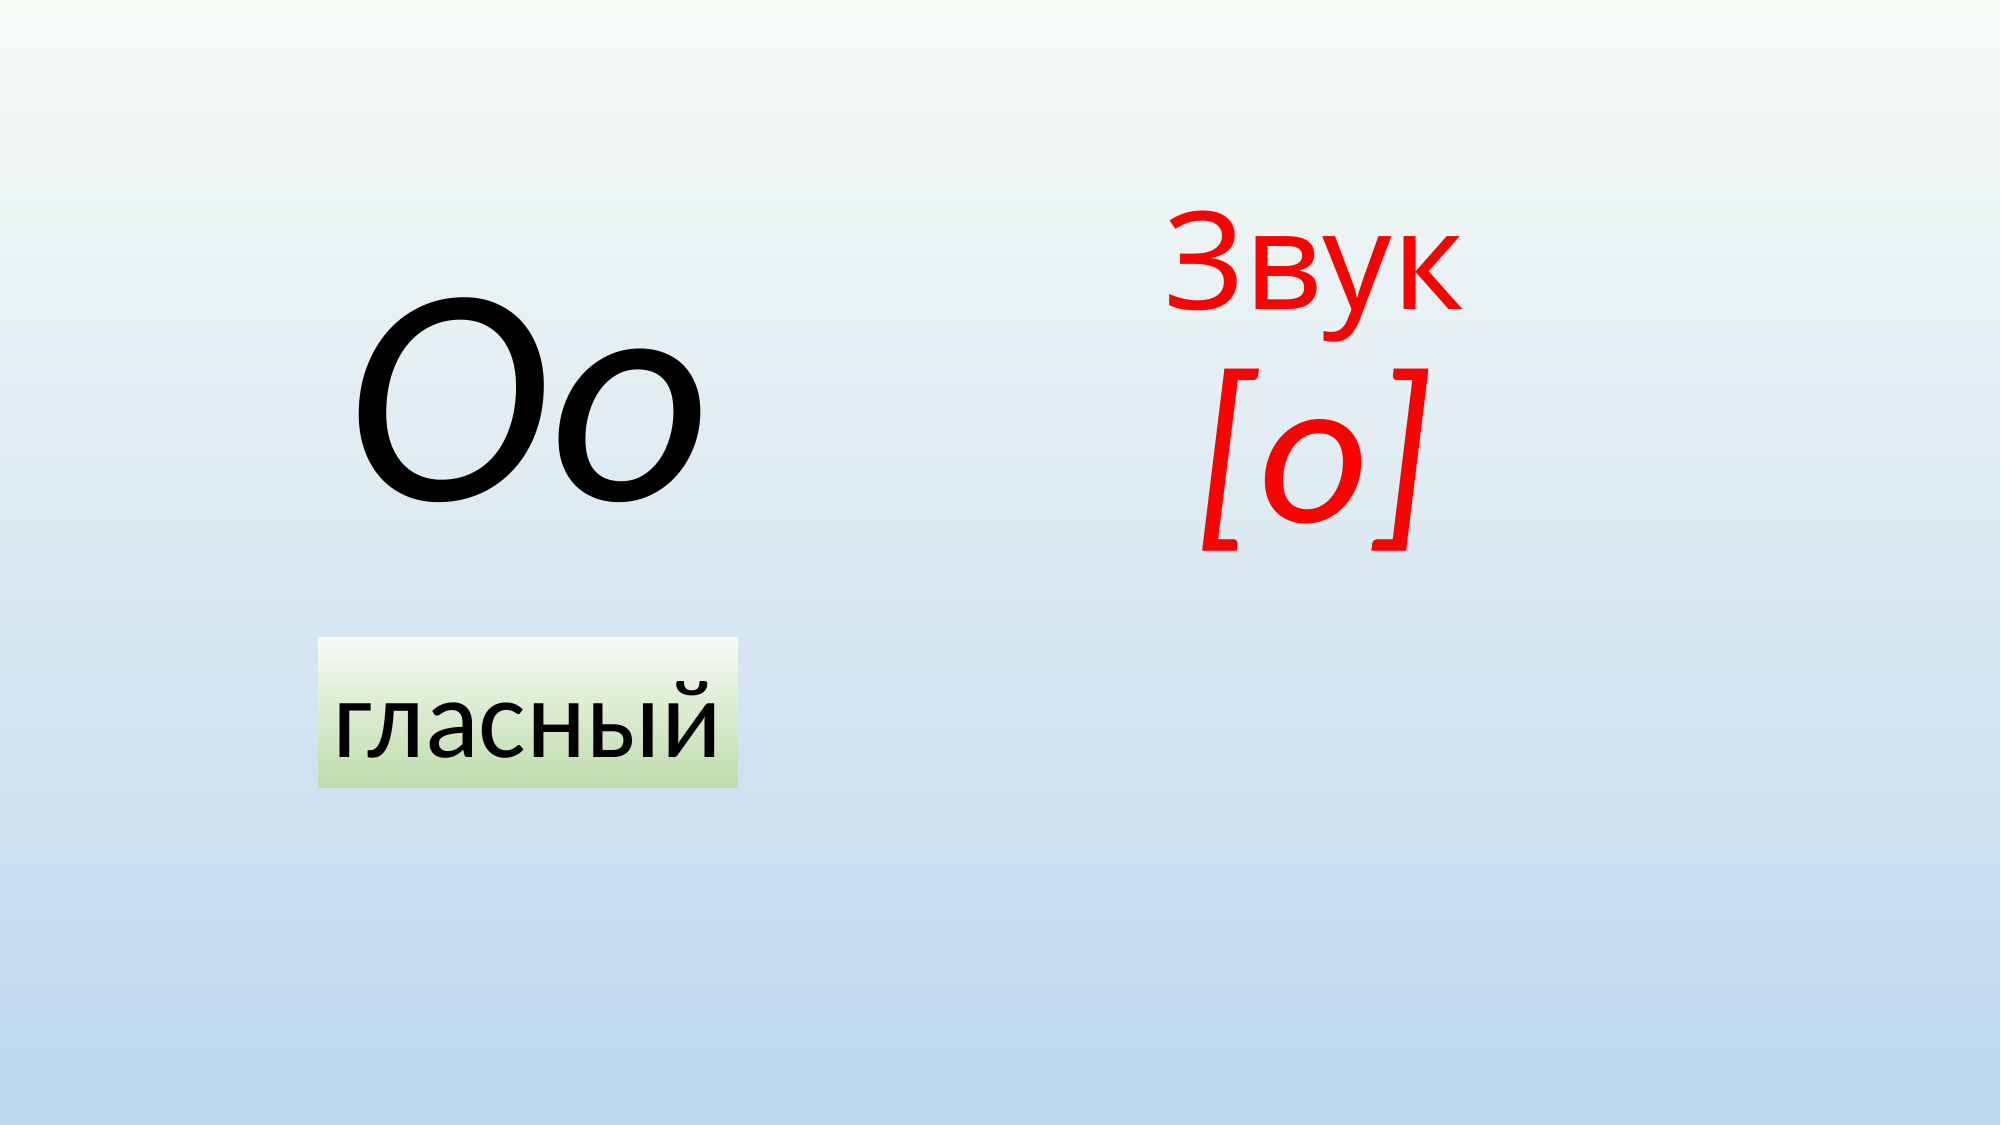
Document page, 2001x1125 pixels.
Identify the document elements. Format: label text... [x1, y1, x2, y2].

text_box гласный [318, 637, 738, 788]
text_box Звук [о] [1036, 184, 1593, 576]
title Оо [249, 184, 807, 576]
